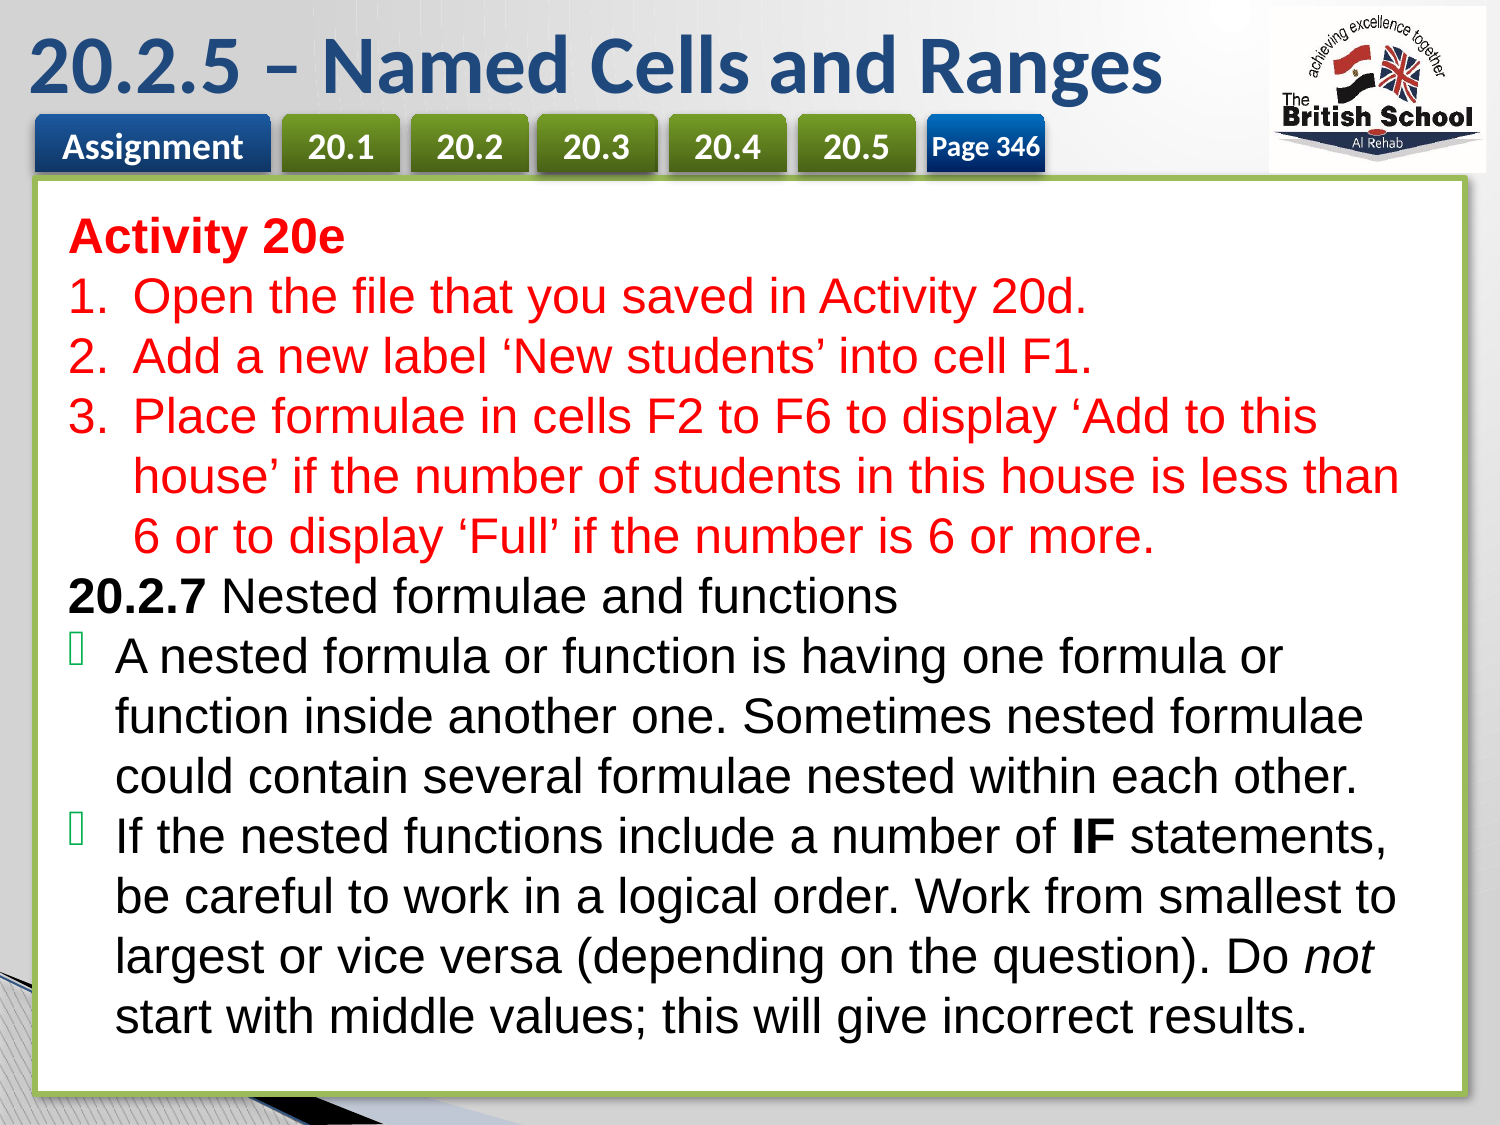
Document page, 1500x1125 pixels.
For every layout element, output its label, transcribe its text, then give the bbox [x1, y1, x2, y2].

picture [281, 1114, 303, 1125]
text_box Activity 20e Open the file that you saved in Activity 20d. Add a new label ‘New students’ into cell F1. Place formulae in cells F2 to F6 to display ‘Add to this house’ if the number of students in this house is less than 6 or to display ‘Full’ if the number is 6 or more. 20.2.7 Nested formulae and functions A nested formula or function is having one formula or function inside another one. Sometimes nested formulae could contain several formulae nested within each other. If the nested functions include a number of IF statements, be careful to work in a logical order. Work from smallest to largest or vice versa (depending on the question). Do not start with middle values; this will give incorrect results. [53, 196, 1447, 1051]
title 20.2.5 – Named Cells and Ranges [14, 6, 1270, 114]
text_box 20.3 [537, 113, 656, 173]
picture [1269, 6, 1487, 173]
text_box Page 346 [927, 113, 1046, 173]
